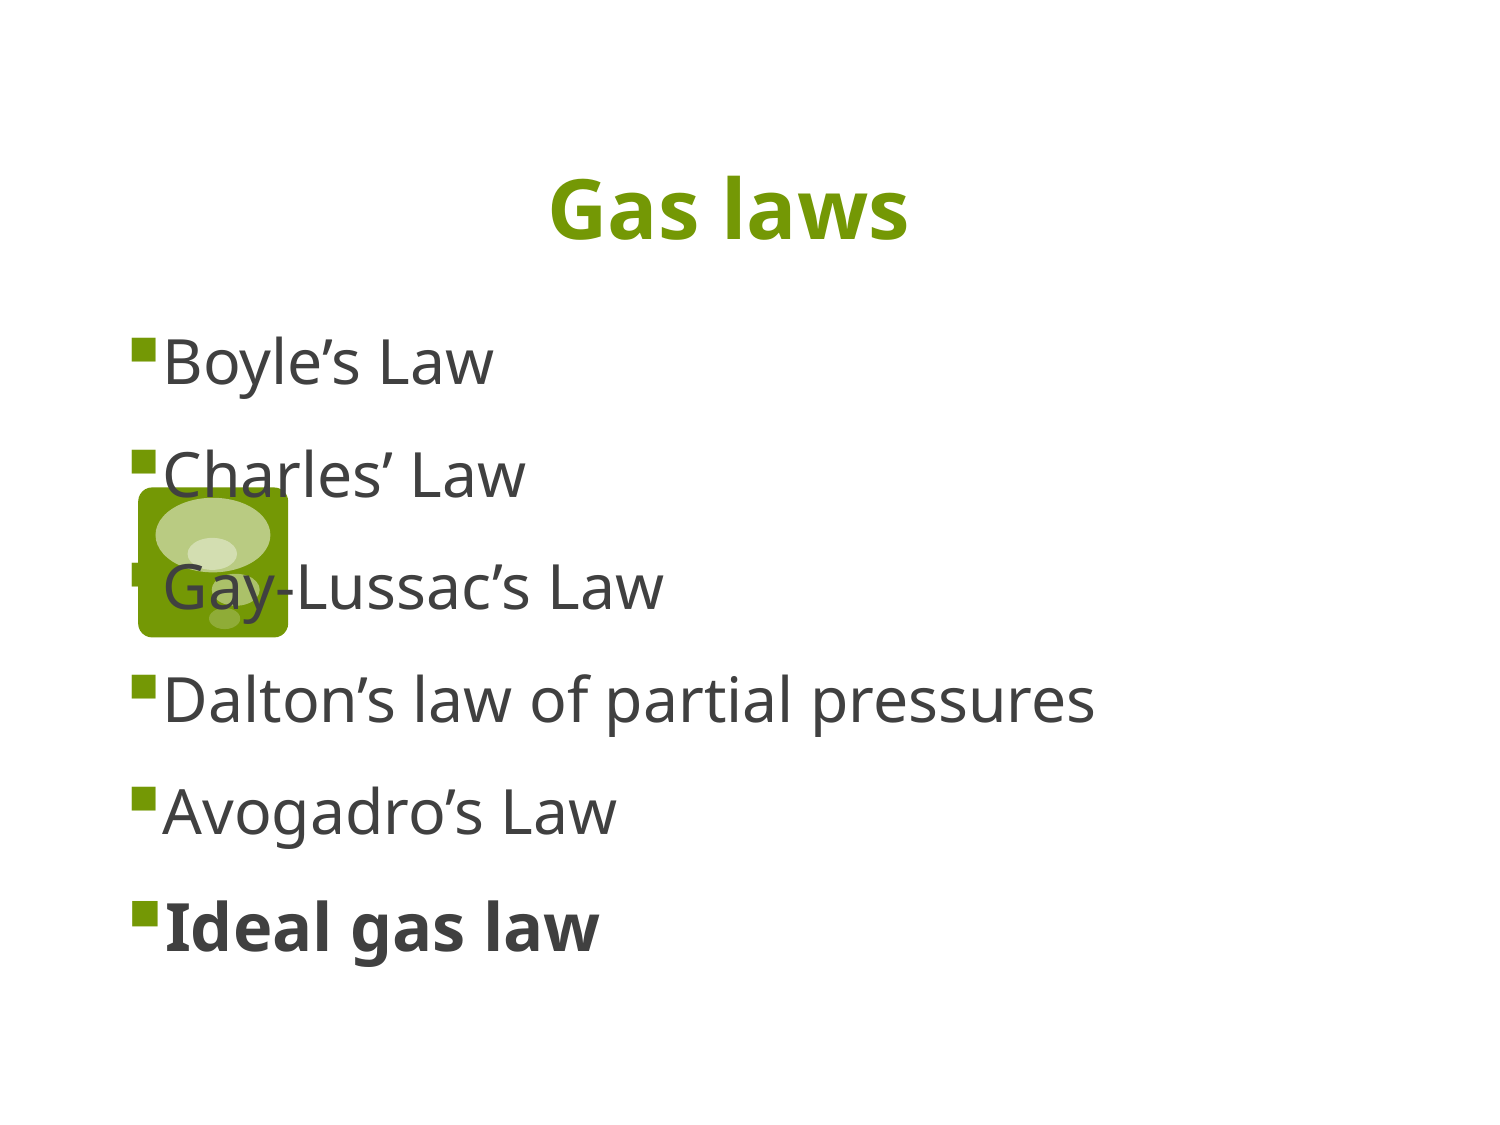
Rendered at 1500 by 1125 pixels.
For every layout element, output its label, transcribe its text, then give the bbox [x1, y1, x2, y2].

title Gas laws [323, 76, 1135, 264]
list Boyle’s Law Charles’ Law Gay-Lussac’s Law Dalton’s law of partial pressures Avogadro’s Law Ideal gas law [110, 314, 1374, 1040]
